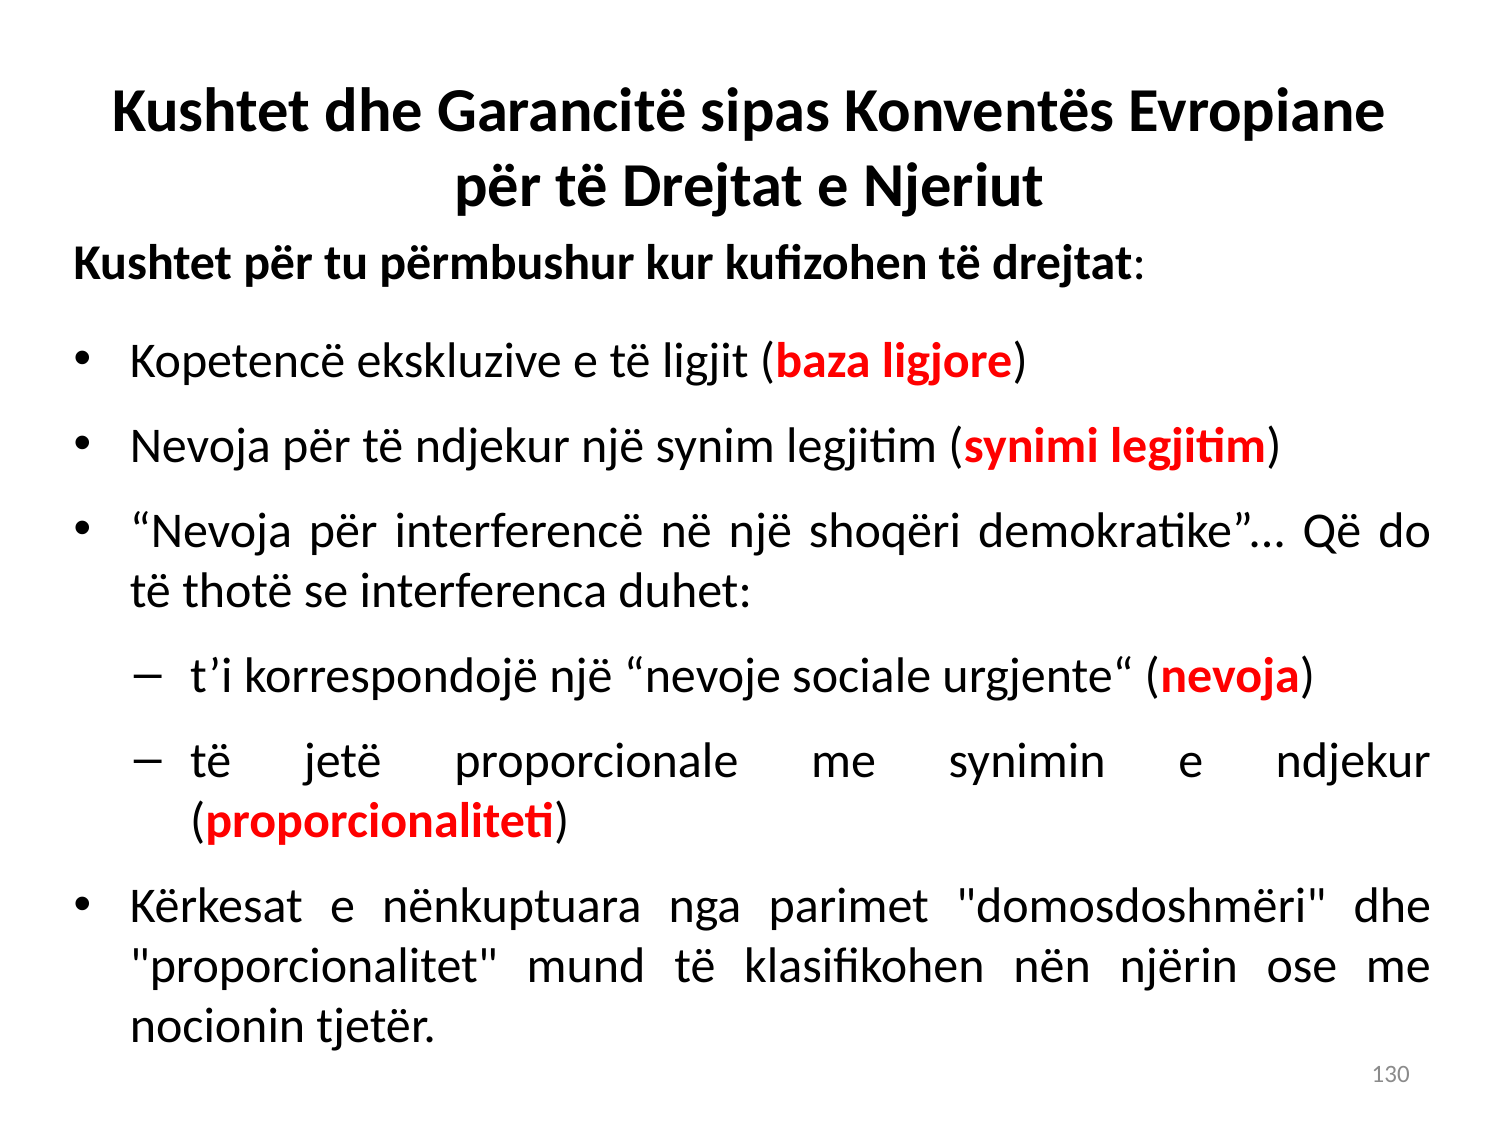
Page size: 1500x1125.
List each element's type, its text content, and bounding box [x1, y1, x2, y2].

title Kushtet dhe Garancitë sipas Konventës Evropiane për të Drejtat e Njeriut [74, 44, 1426, 222]
list Kushtet për tu përmbushur kur kufizohen të drejtat: Kopetencë ekskluzive e të ligjit (baza ligjore) Nevoja për të ndjekur një synim legjitim (synimi legjitim) “Nevoja për interferencë në një shoqëri demokratike”... Që do të thotë se interferenca duhet: t’i korrespondojë një “nevoje sociale urgjente“ (nevoja) të jetë proporcionale me synimin e ndjekur (proporcionaliteti) Kërkesat e nënkuptuara nga parimet "domosdoshmëri" dhe "proporcionalitet" mund të klasifikohen nën njërin ose me nocionin tjetër. [58, 222, 1447, 1103]
slide_number 130 [1074, 1042, 1425, 1103]
